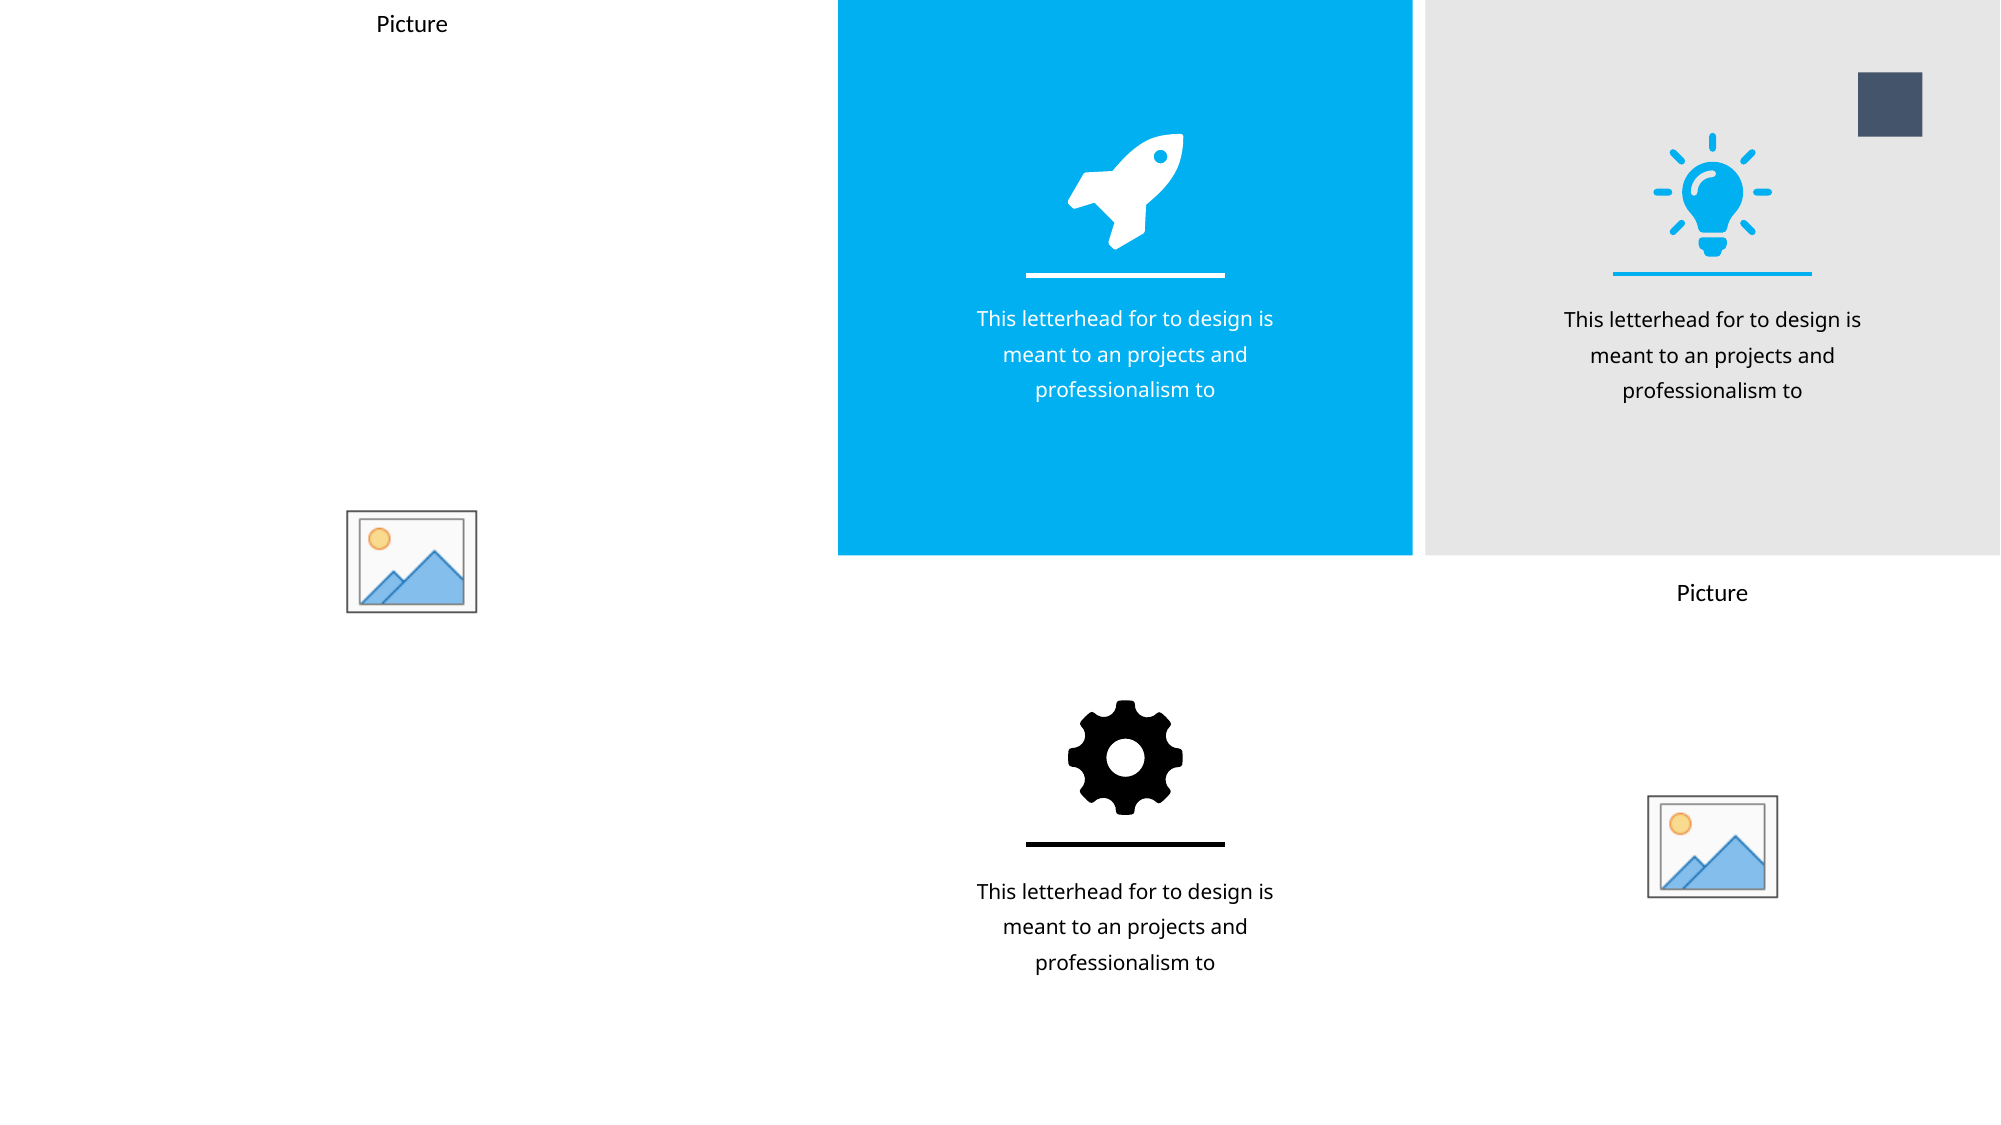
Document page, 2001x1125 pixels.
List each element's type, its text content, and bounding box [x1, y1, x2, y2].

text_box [966, 700, 1285, 994]
text_box [1424, 0, 2000, 557]
picture [0, 0, 825, 1125]
text_box [837, 568, 1414, 1125]
text_box [1857, 130, 1924, 138]
picture [1425, 569, 2000, 1125]
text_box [1554, 132, 1872, 423]
text_box [1857, 71, 1924, 78]
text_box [966, 133, 1285, 422]
slide_number 5 [1854, 78, 1927, 130]
text_box [837, 0, 1414, 557]
